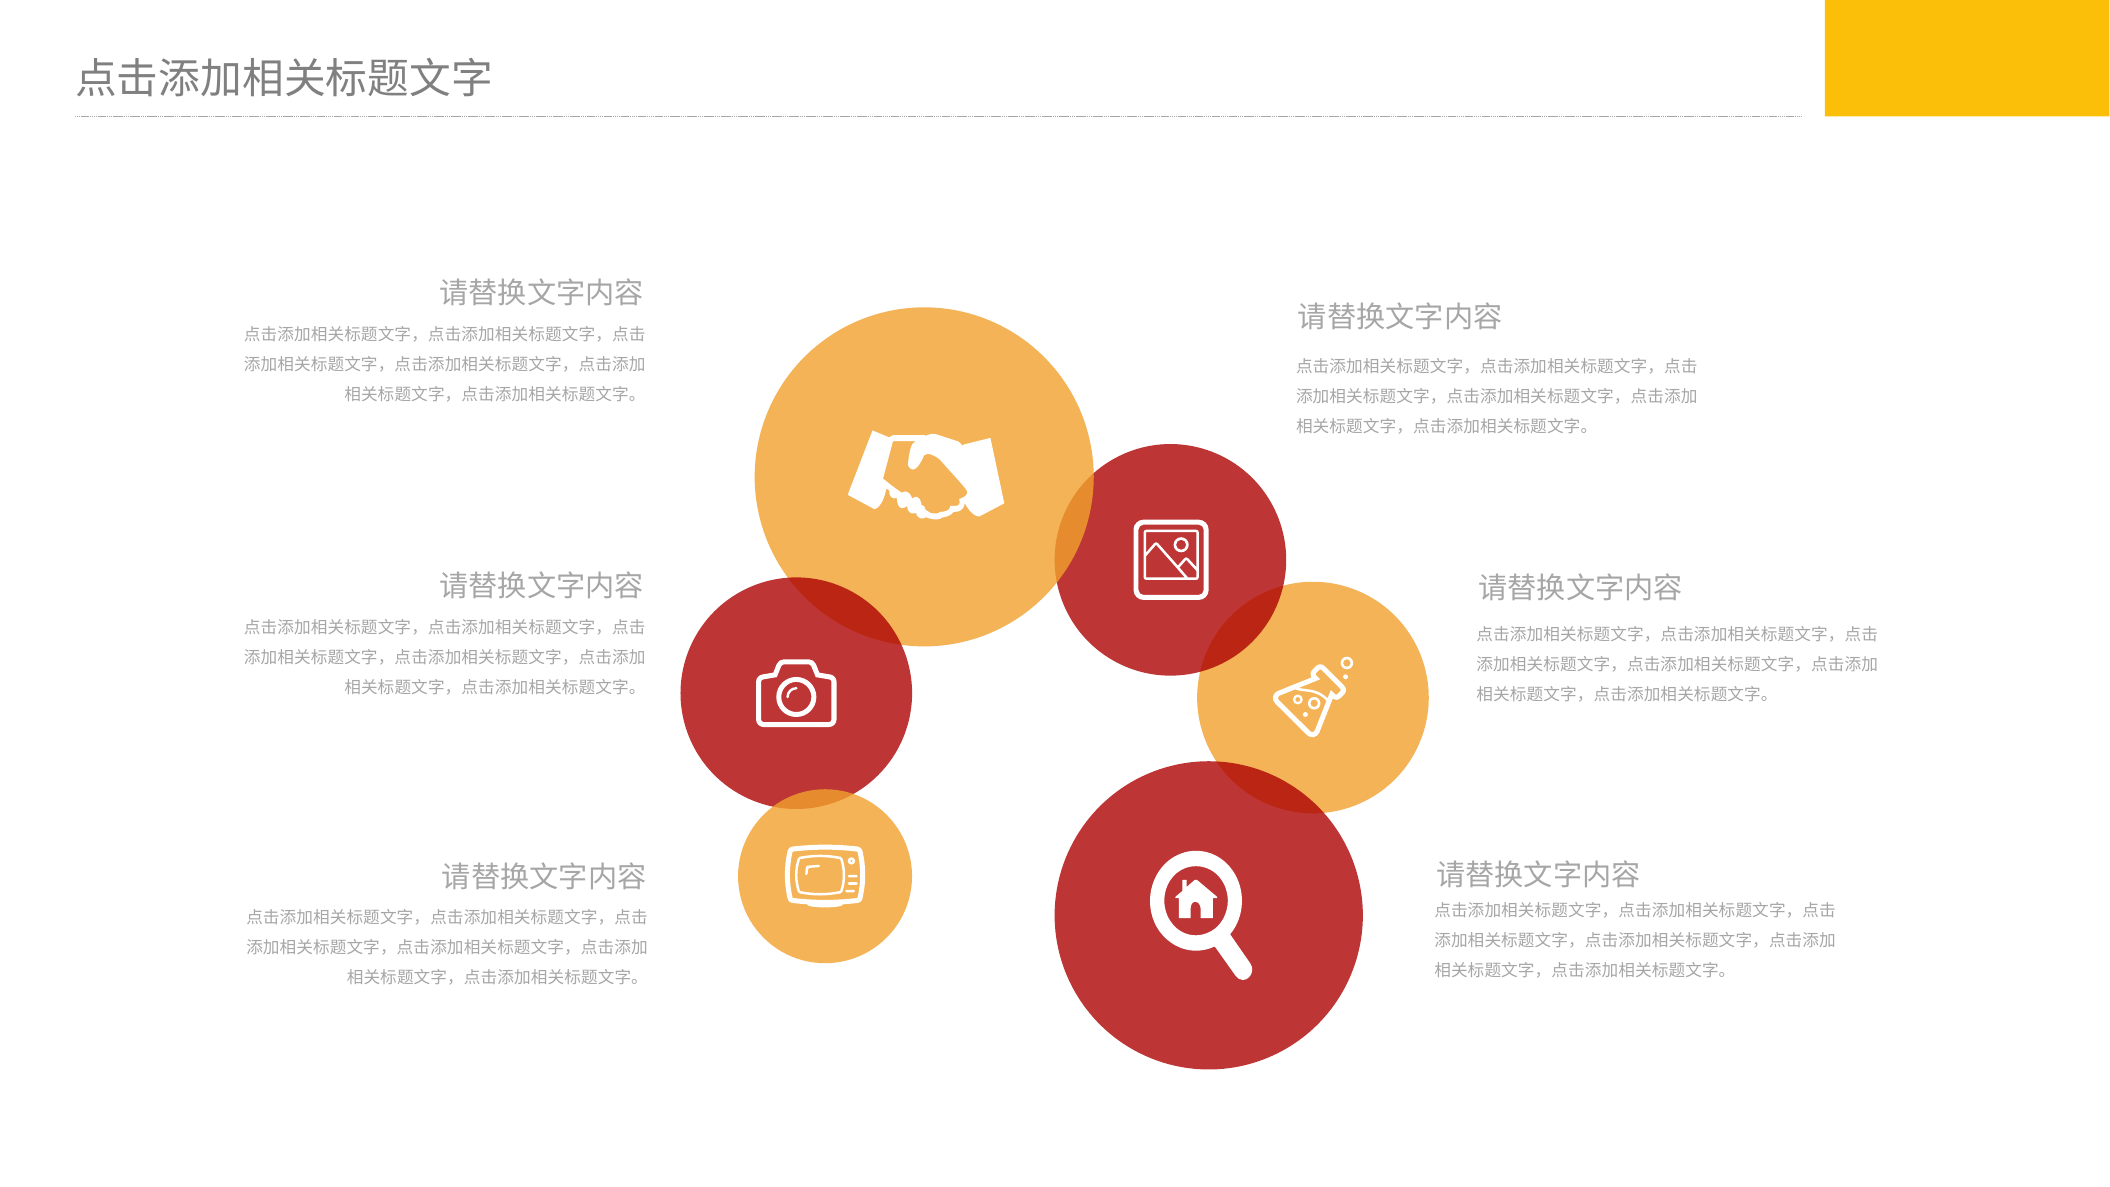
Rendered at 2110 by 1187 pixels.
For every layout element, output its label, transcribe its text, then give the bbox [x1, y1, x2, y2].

text_box 请替换文字内容 [261, 259, 661, 318]
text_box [1197, 581, 1429, 814]
text_box 点击添加相关标题文字，点击添加相关标题文字，点击添加相关标题文字，点击添加相关标题文字，点击添加相关标题文字，点击添加相关标题文字。 [1462, 606, 1898, 711]
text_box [754, 307, 1094, 647]
text_box 请替换文字内容 [261, 552, 661, 611]
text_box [680, 577, 913, 809]
text_box 请替换文字内容 [263, 843, 663, 901]
text_box 点击添加相关标题文字，点击添加相关标题文字，点击添加相关标题文字，点击添加相关标题文字，点击添加相关标题文字，点击添加相关标题文字。 [224, 306, 660, 411]
text_box 点击添加相关标题文字，点击添加相关标题文字，点击添加相关标题文字，点击添加相关标题文字，点击添加相关标题文字，点击添加相关标题文字。 [1281, 338, 1717, 443]
text_box 点击添加相关标题文字，点击添加相关标题文字，点击添加相关标题文字，点击添加相关标题文字，点击添加相关标题文字，点击添加相关标题文字。 [227, 890, 663, 995]
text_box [738, 789, 913, 964]
text_box 点击添加相关标题文字 [59, 44, 563, 107]
text_box 请替换文字内容 [1282, 283, 1681, 341]
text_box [1054, 761, 1363, 1070]
text_box 请替换文字内容 [1462, 554, 1862, 613]
text_box 点击添加相关标题文字，点击添加相关标题文字，点击添加相关标题文字，点击添加相关标题文字，点击添加相关标题文字，点击添加相关标题文字。 [224, 599, 660, 704]
text_box 点击添加相关标题文字，点击添加相关标题文字，点击添加相关标题文字，点击添加相关标题文字，点击添加相关标题文字，点击添加相关标题文字。 [1420, 883, 1856, 988]
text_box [1054, 444, 1287, 676]
text_box 请替换文字内容 [1420, 841, 1819, 899]
